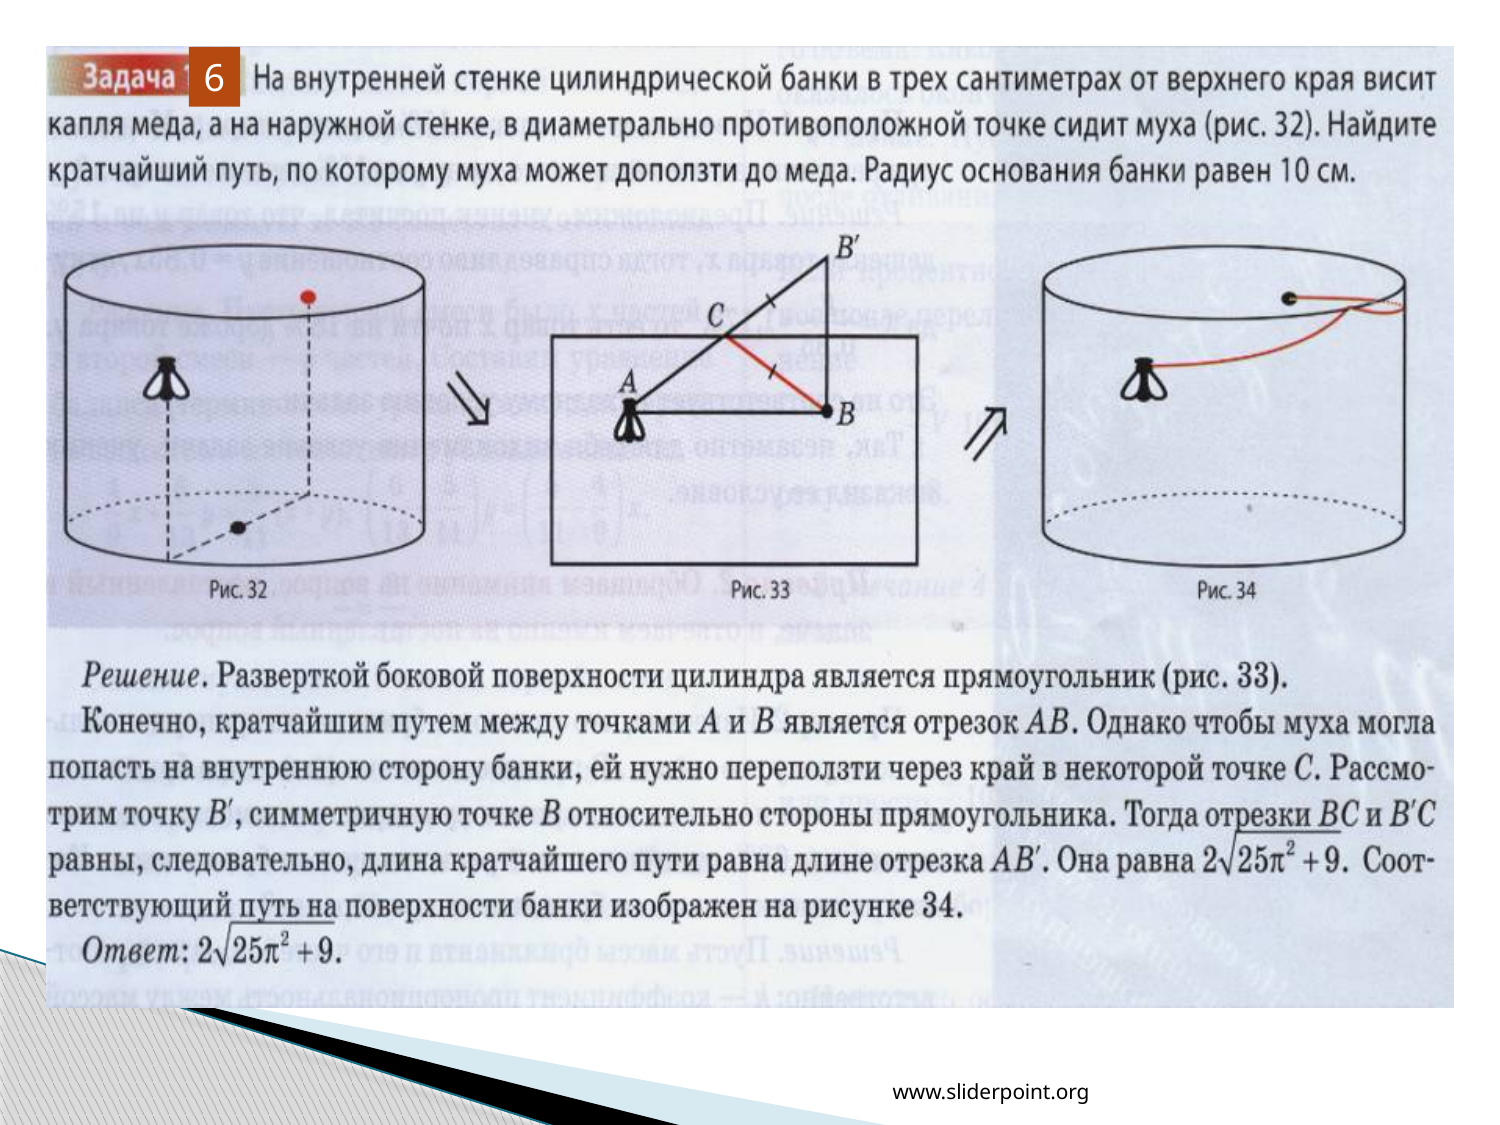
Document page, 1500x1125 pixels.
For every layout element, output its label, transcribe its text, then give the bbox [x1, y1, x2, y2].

picture [46, 46, 1454, 1008]
footer www.sliderpoint.org [718, 1051, 1105, 1112]
